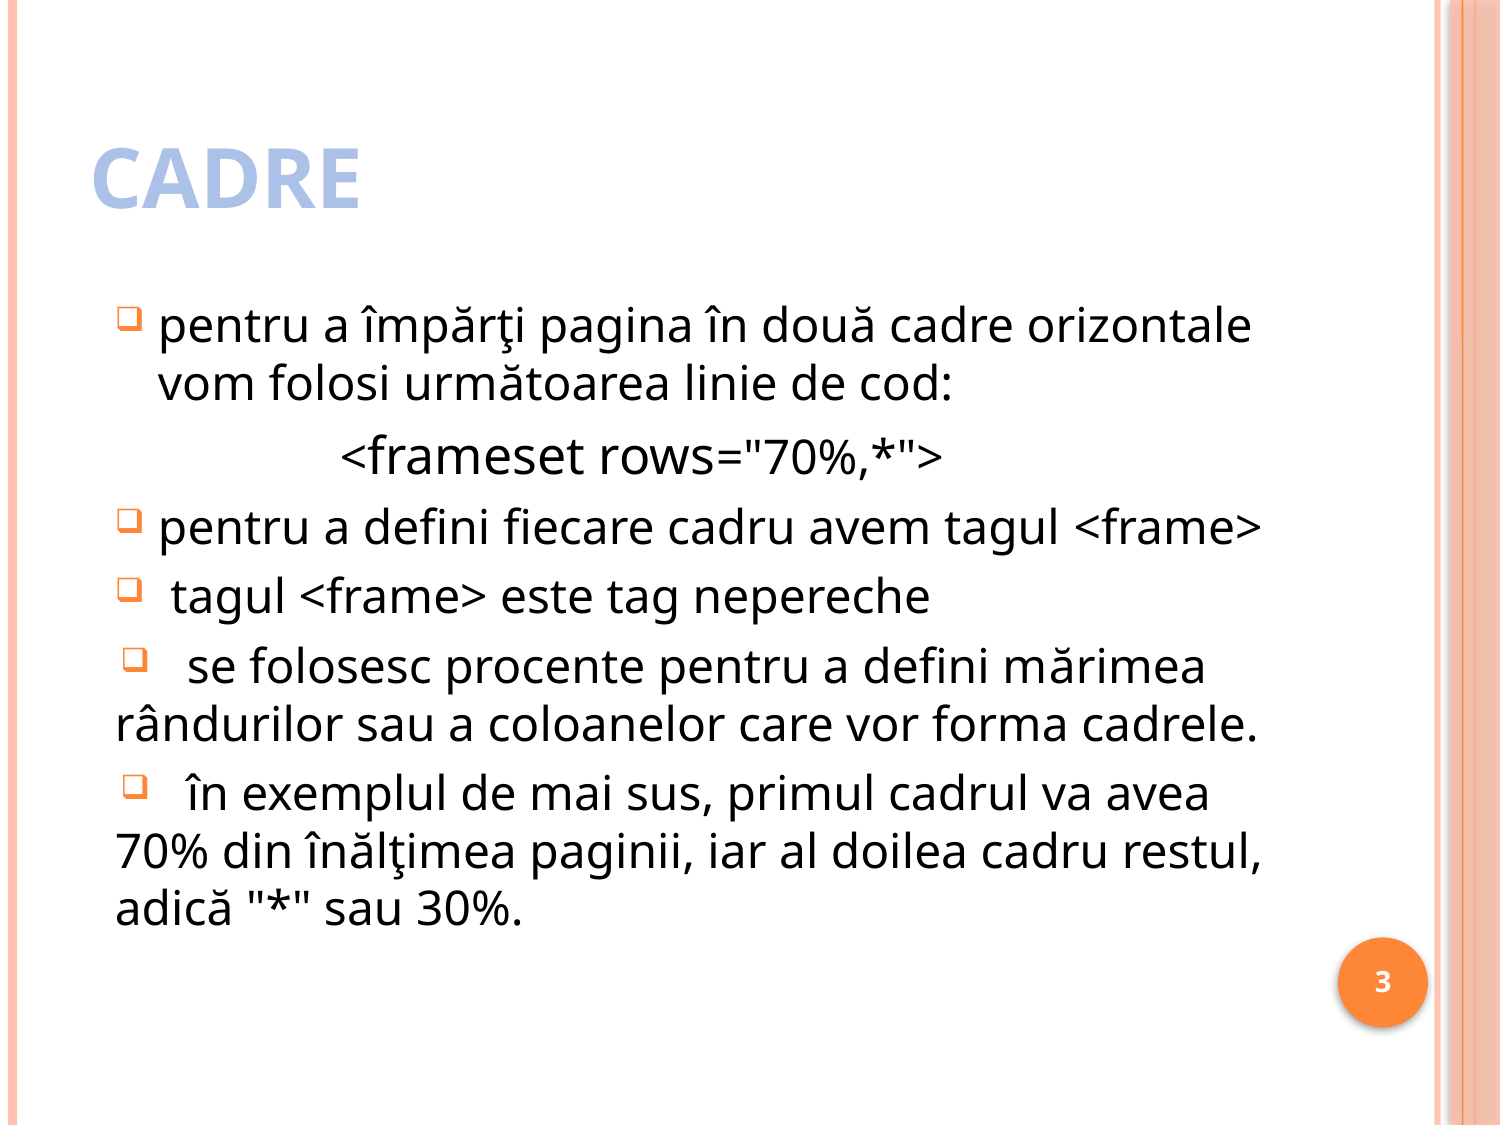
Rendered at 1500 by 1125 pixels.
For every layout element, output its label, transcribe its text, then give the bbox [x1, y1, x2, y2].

list pentru a împărţi pagina în două cadre orizontale vom folosi următoarea linie de cod: <frameset rows="70%,*"> pentru a defini fiecare cadru avem tagul <frame> tagul <frame> este tag nepereche se folosesc procente pentru a defini mărimea rândurilor sau a coloanelor care vor forma cadrele. în exemplul de mai sus, primul cadrul va avea 70% din înălţimea paginii, iar al doilea cadru restul, adică "*" sau 30%. [99, 287, 1325, 950]
slide_number 3 [1333, 940, 1434, 1027]
title Cadre [75, 45, 1300, 233]
